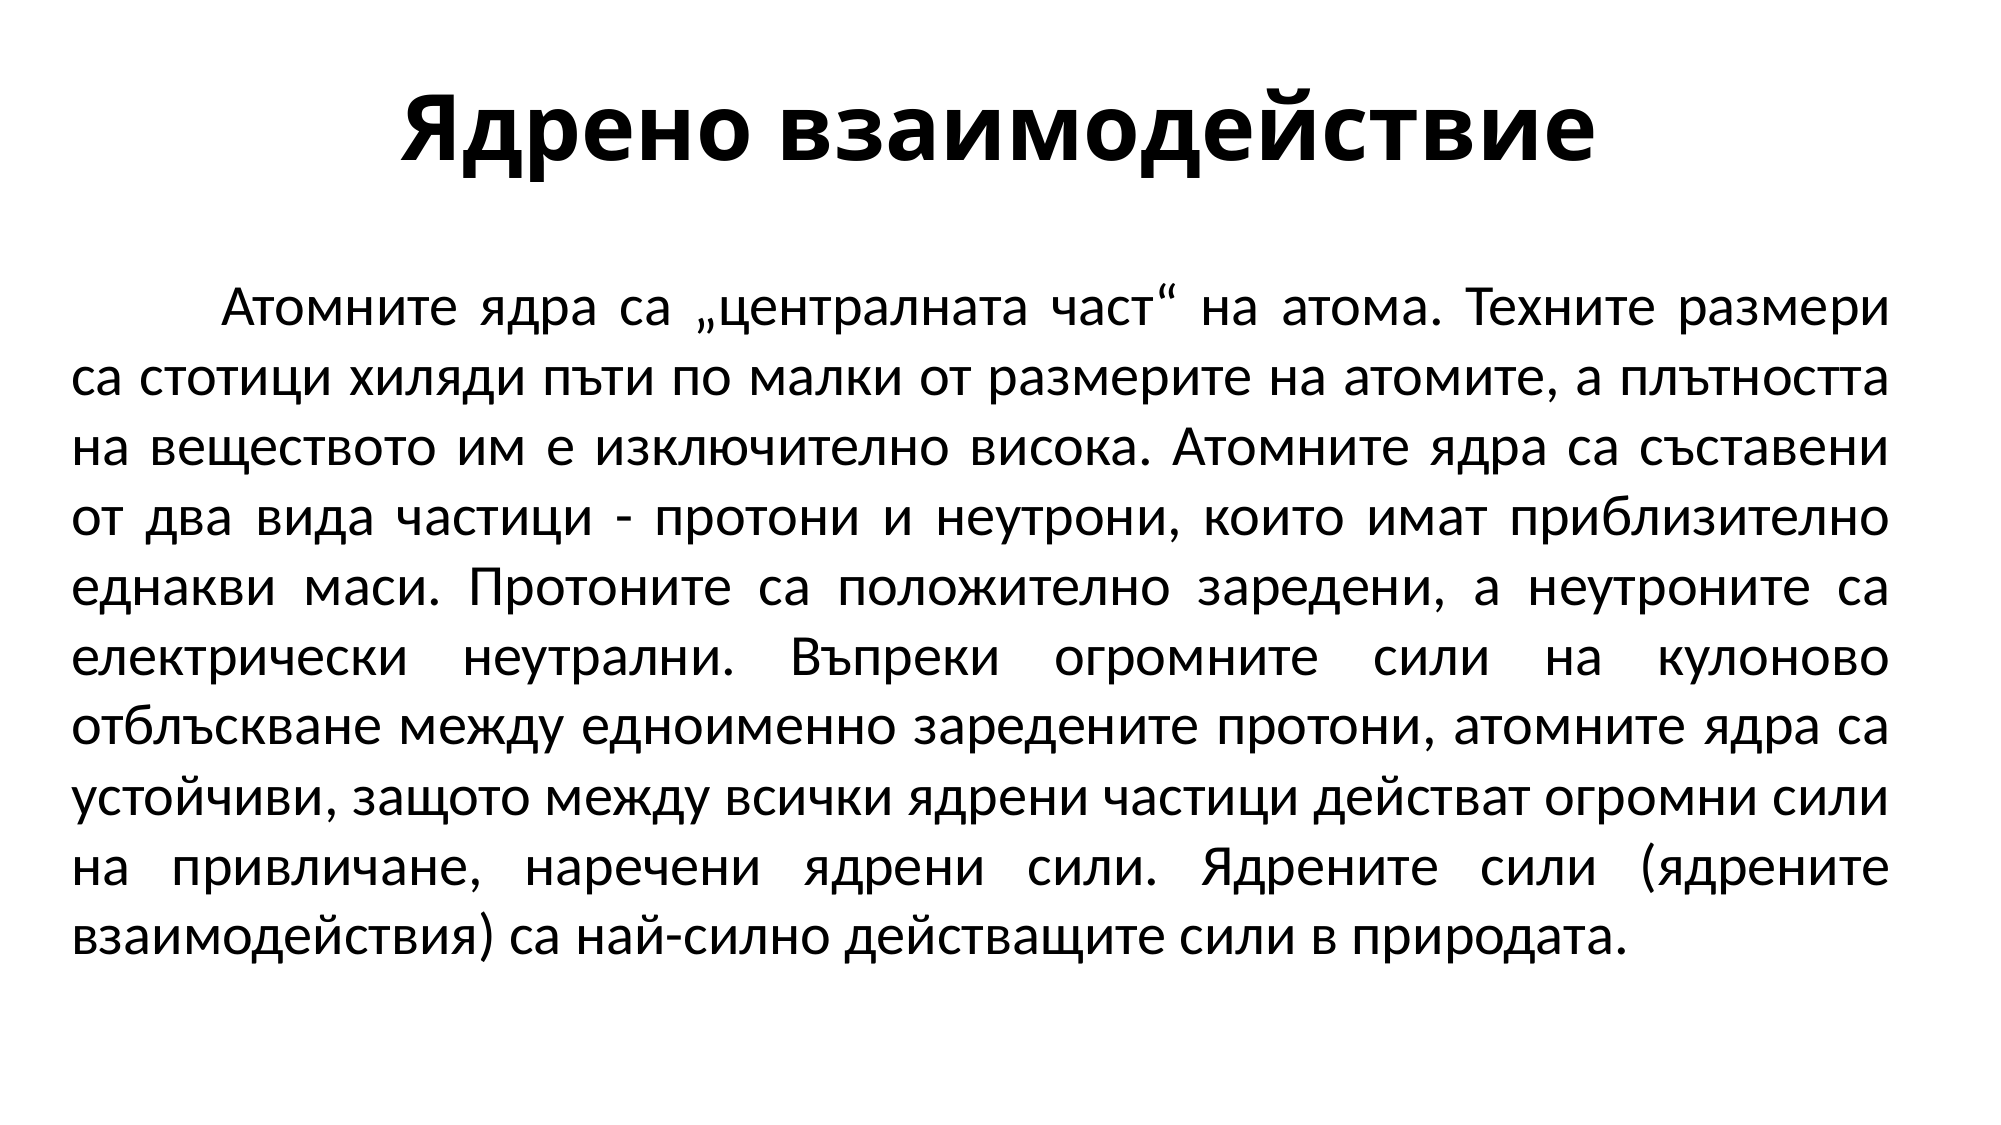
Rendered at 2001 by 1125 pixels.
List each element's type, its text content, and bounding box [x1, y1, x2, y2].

text_box Атомните ядра са „централната част“ на атома. Техните размери са стотици хиляди пъти по малки от размерите на атомите, а плътността на веществото им е изключително висока. Атомните ядра са съставени от два вида частици - протони и неутрони, които имат приблизително еднакви маси. Протоните са положително заредени, а неутроните са електрически неутрални. Въпреки огромните сили на кулоново отблъскване между едноименно заредените протони, атомните ядра са устойчиви, защото между всички ядрени частици действат огромни сили на привличане, наречени ядрени сили. Ядрените сили (ядрените взаимодействия) са най-силно действащите сили в природата. [56, 259, 1907, 974]
title Ядрено взаимодействие [137, 59, 1863, 203]
